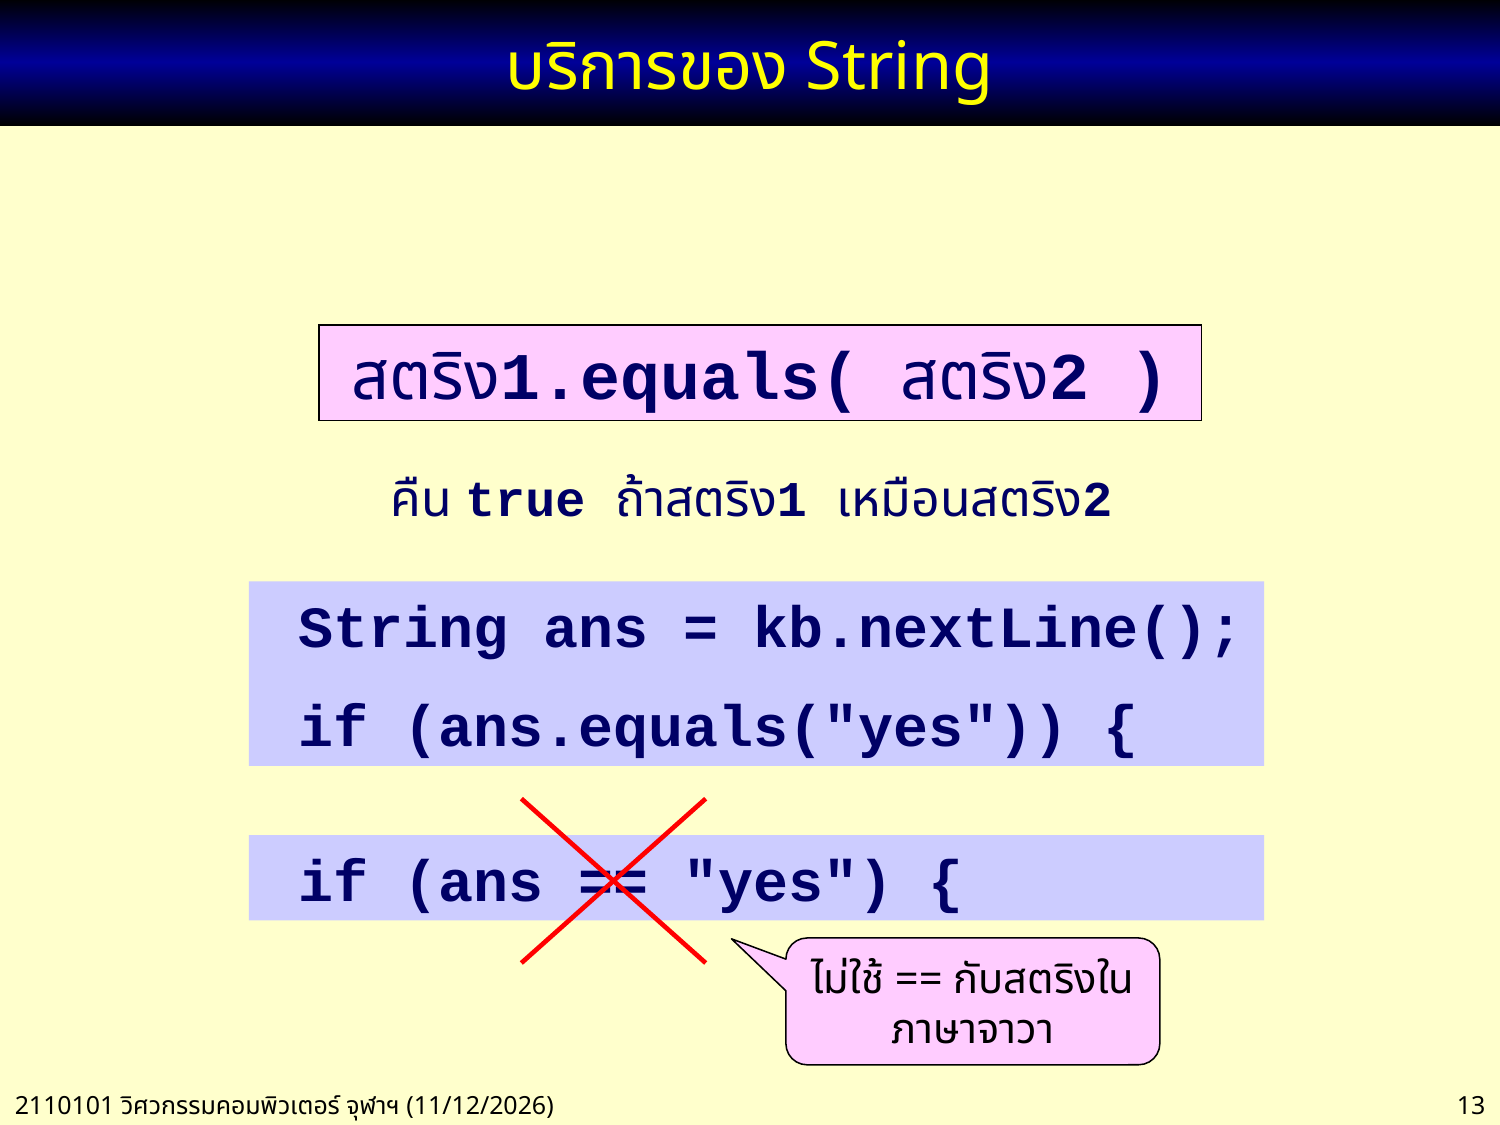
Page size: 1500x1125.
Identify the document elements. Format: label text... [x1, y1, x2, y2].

text_box if (ans == "yes") { [711, 835, 1265, 921]
text_box คืน true ถ้าสตริง1 เหมือนสตริง2 [296, 458, 1207, 534]
text_box if (ans == "yes") { [248, 835, 515, 921]
title บริการของ String [0, 0, 1500, 126]
text_box ไม่ใช้ == กับสตริงในภาษาจาวา [731, 937, 1160, 1065]
text_box String ans = kb.nextLine(); if (ans.equals("yes")) { [248, 581, 1265, 766]
text_box สตริง1.equals( สตริง2 ) [319, 325, 1202, 421]
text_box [521, 798, 706, 964]
